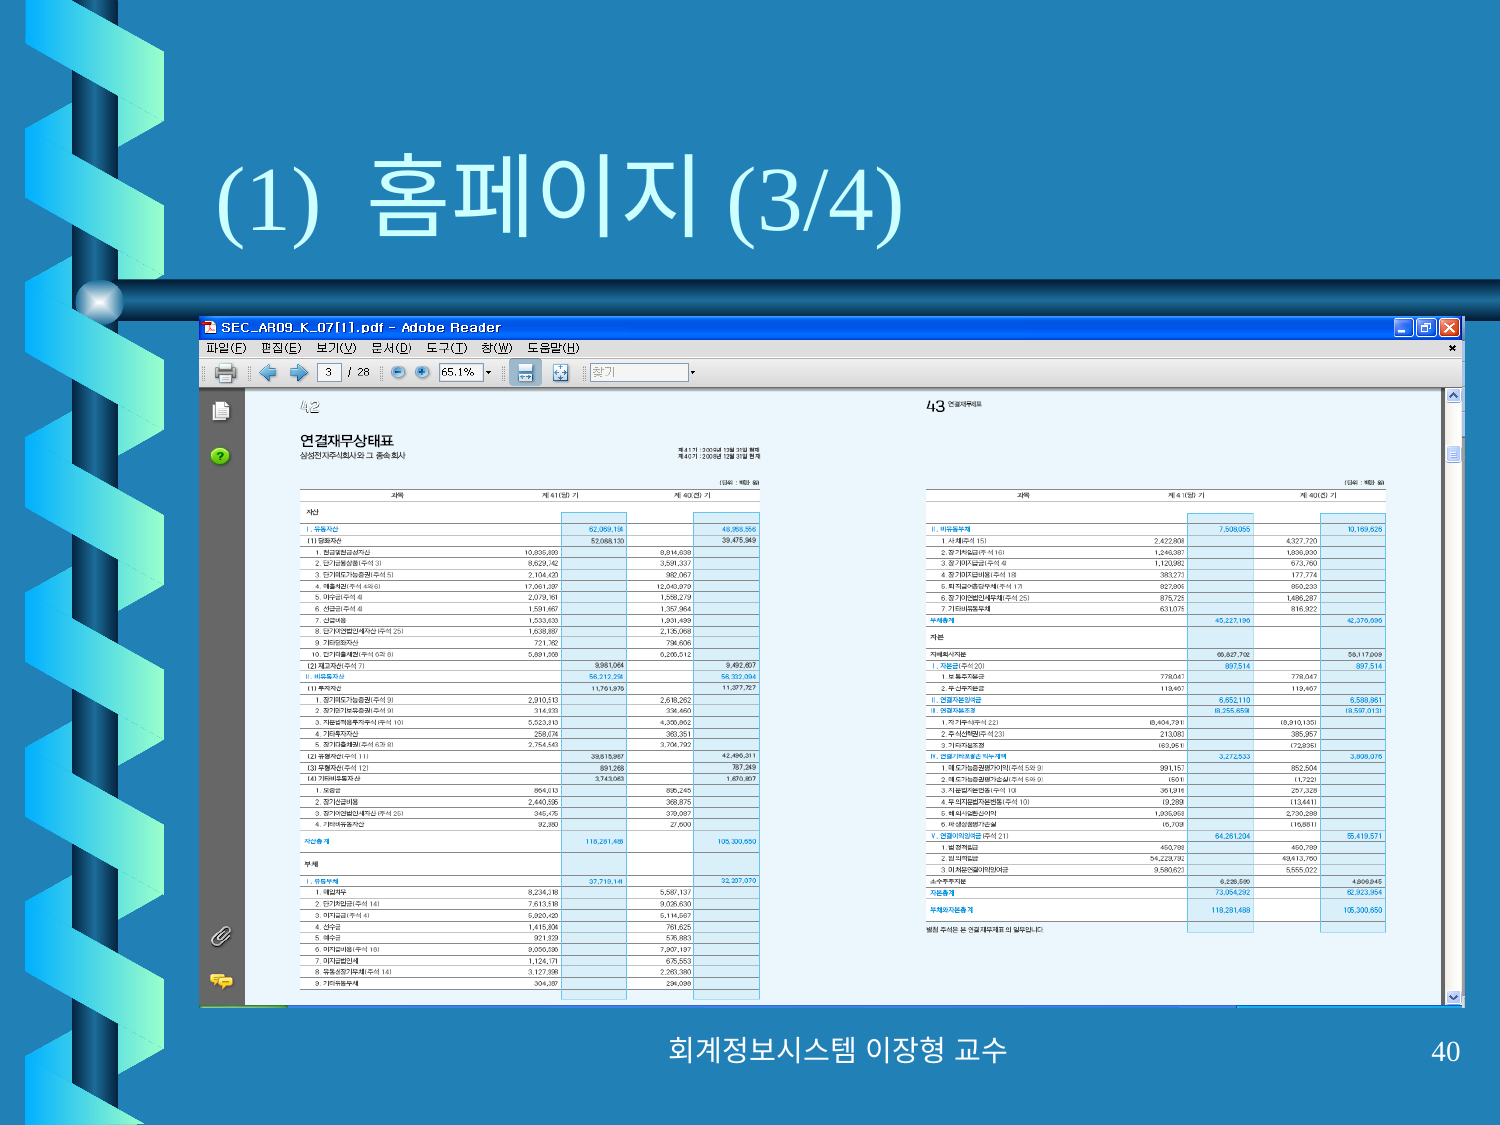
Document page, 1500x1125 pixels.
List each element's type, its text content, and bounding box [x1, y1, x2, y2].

picture [198, 316, 1466, 1008]
slide_number 40 [1163, 1024, 1477, 1101]
title (1) 홈페이지(3/4) [199, 75, 1476, 257]
text_box [0, 0, 1500, 75]
footer 회계정보시스템 이장형 교수 [600, 1024, 1077, 1101]
